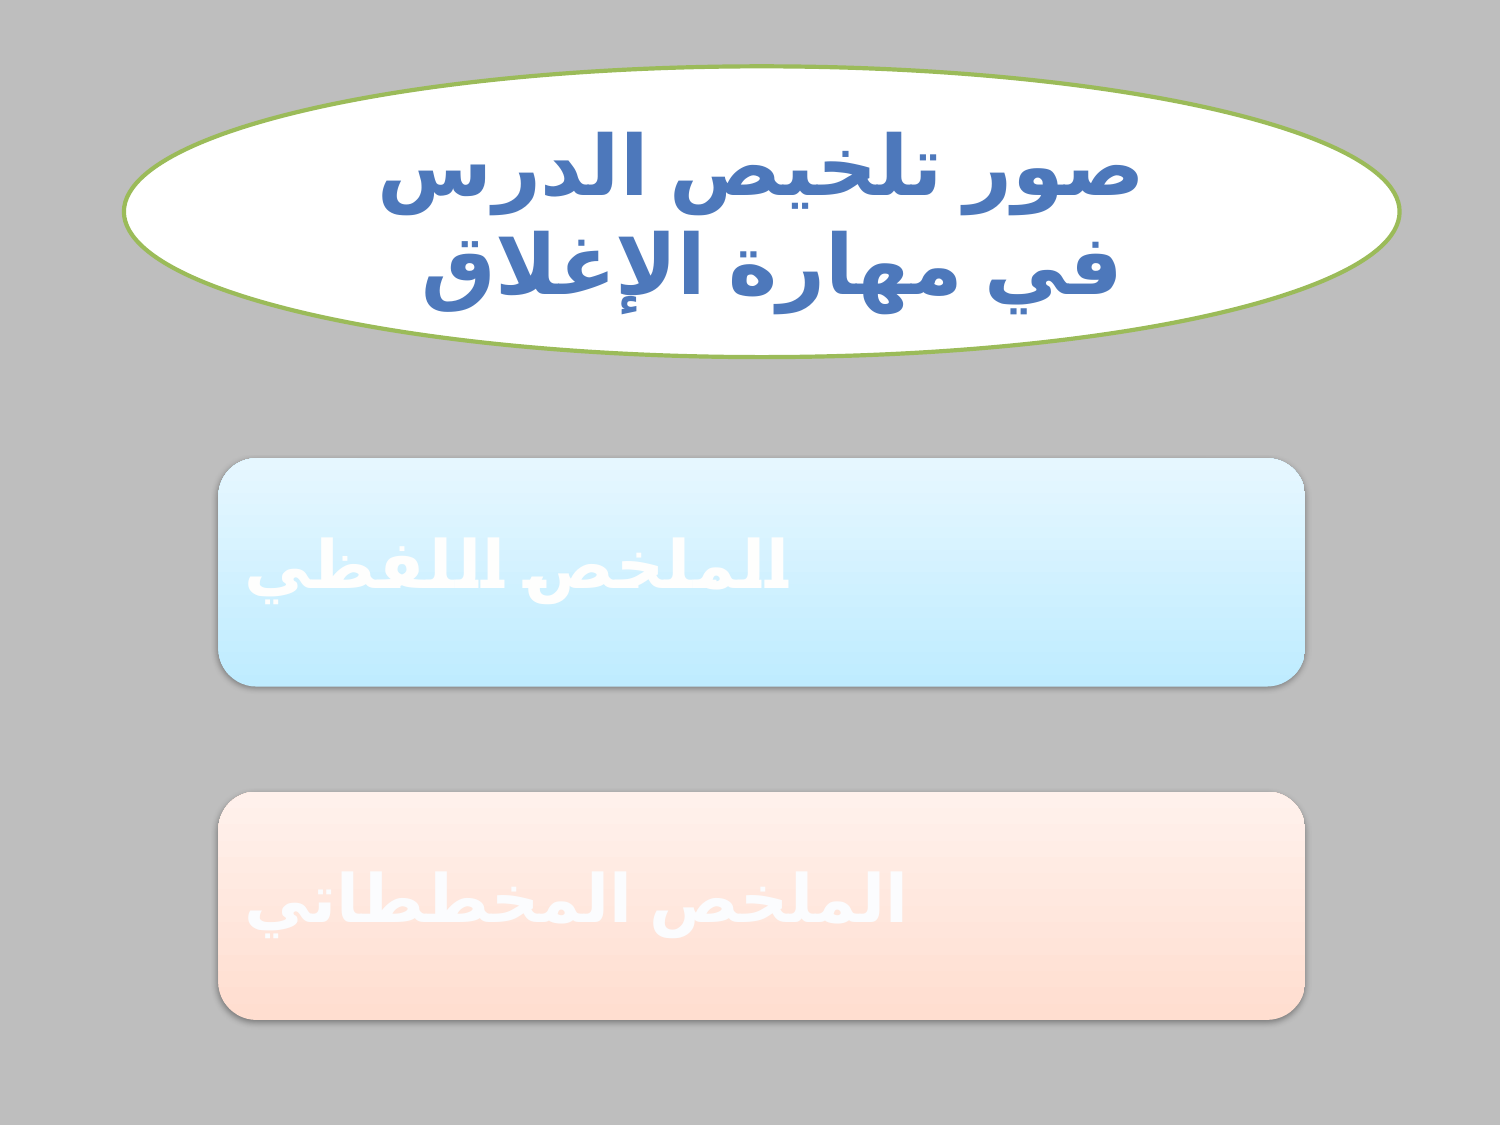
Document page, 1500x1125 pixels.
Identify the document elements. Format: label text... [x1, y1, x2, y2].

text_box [218, 458, 1306, 1125]
text_box صور تلخيص الدرس في مهارة الإغلاق [121, 64, 1402, 360]
